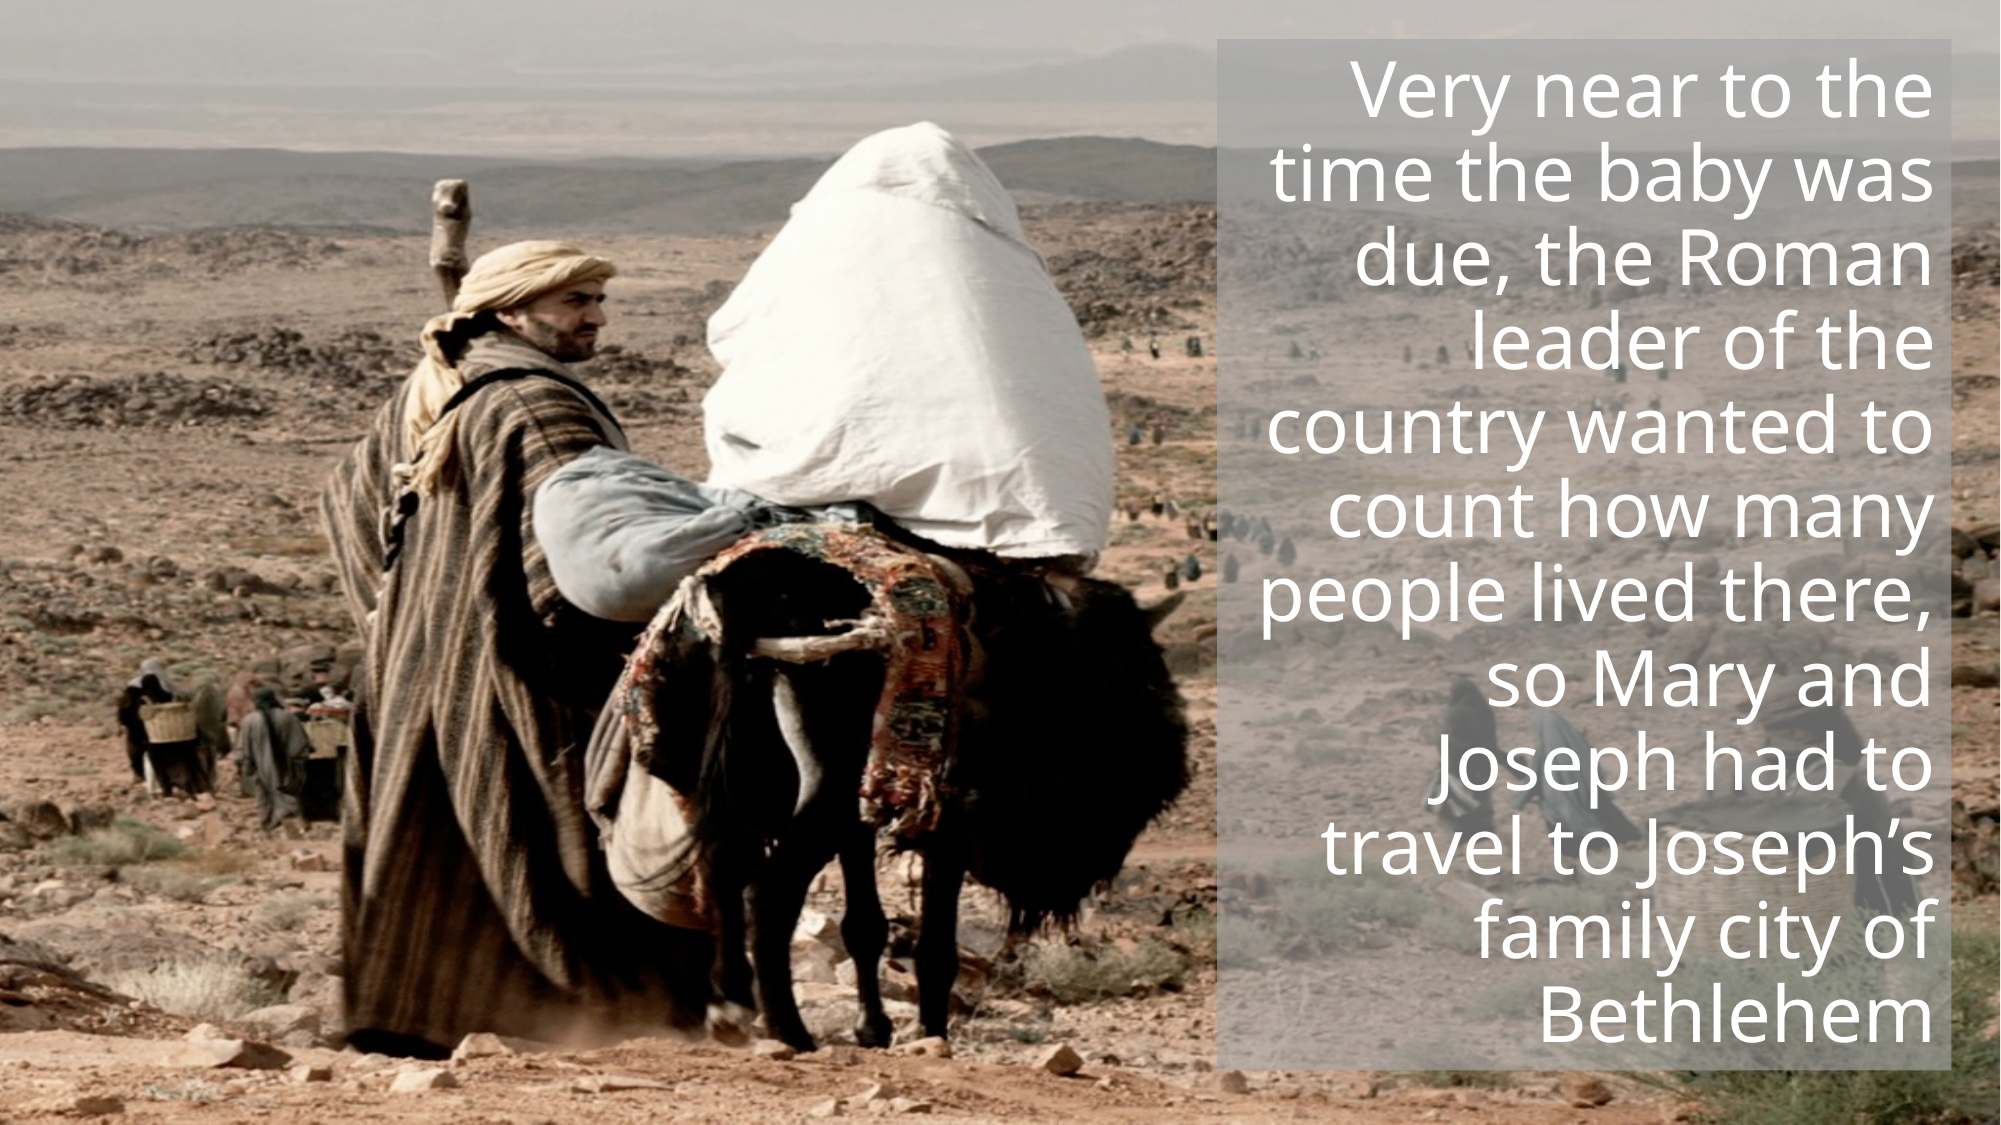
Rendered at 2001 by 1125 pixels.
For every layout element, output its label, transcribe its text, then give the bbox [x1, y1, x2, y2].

title Very near to the time the baby was due, the Roman leader of the country wanted to count how many people lived there, so Mary and Joseph had to travel to Joseph’s family city of Bethlehem [1217, 39, 1952, 1071]
picture [0, 0, 2001, 1125]
